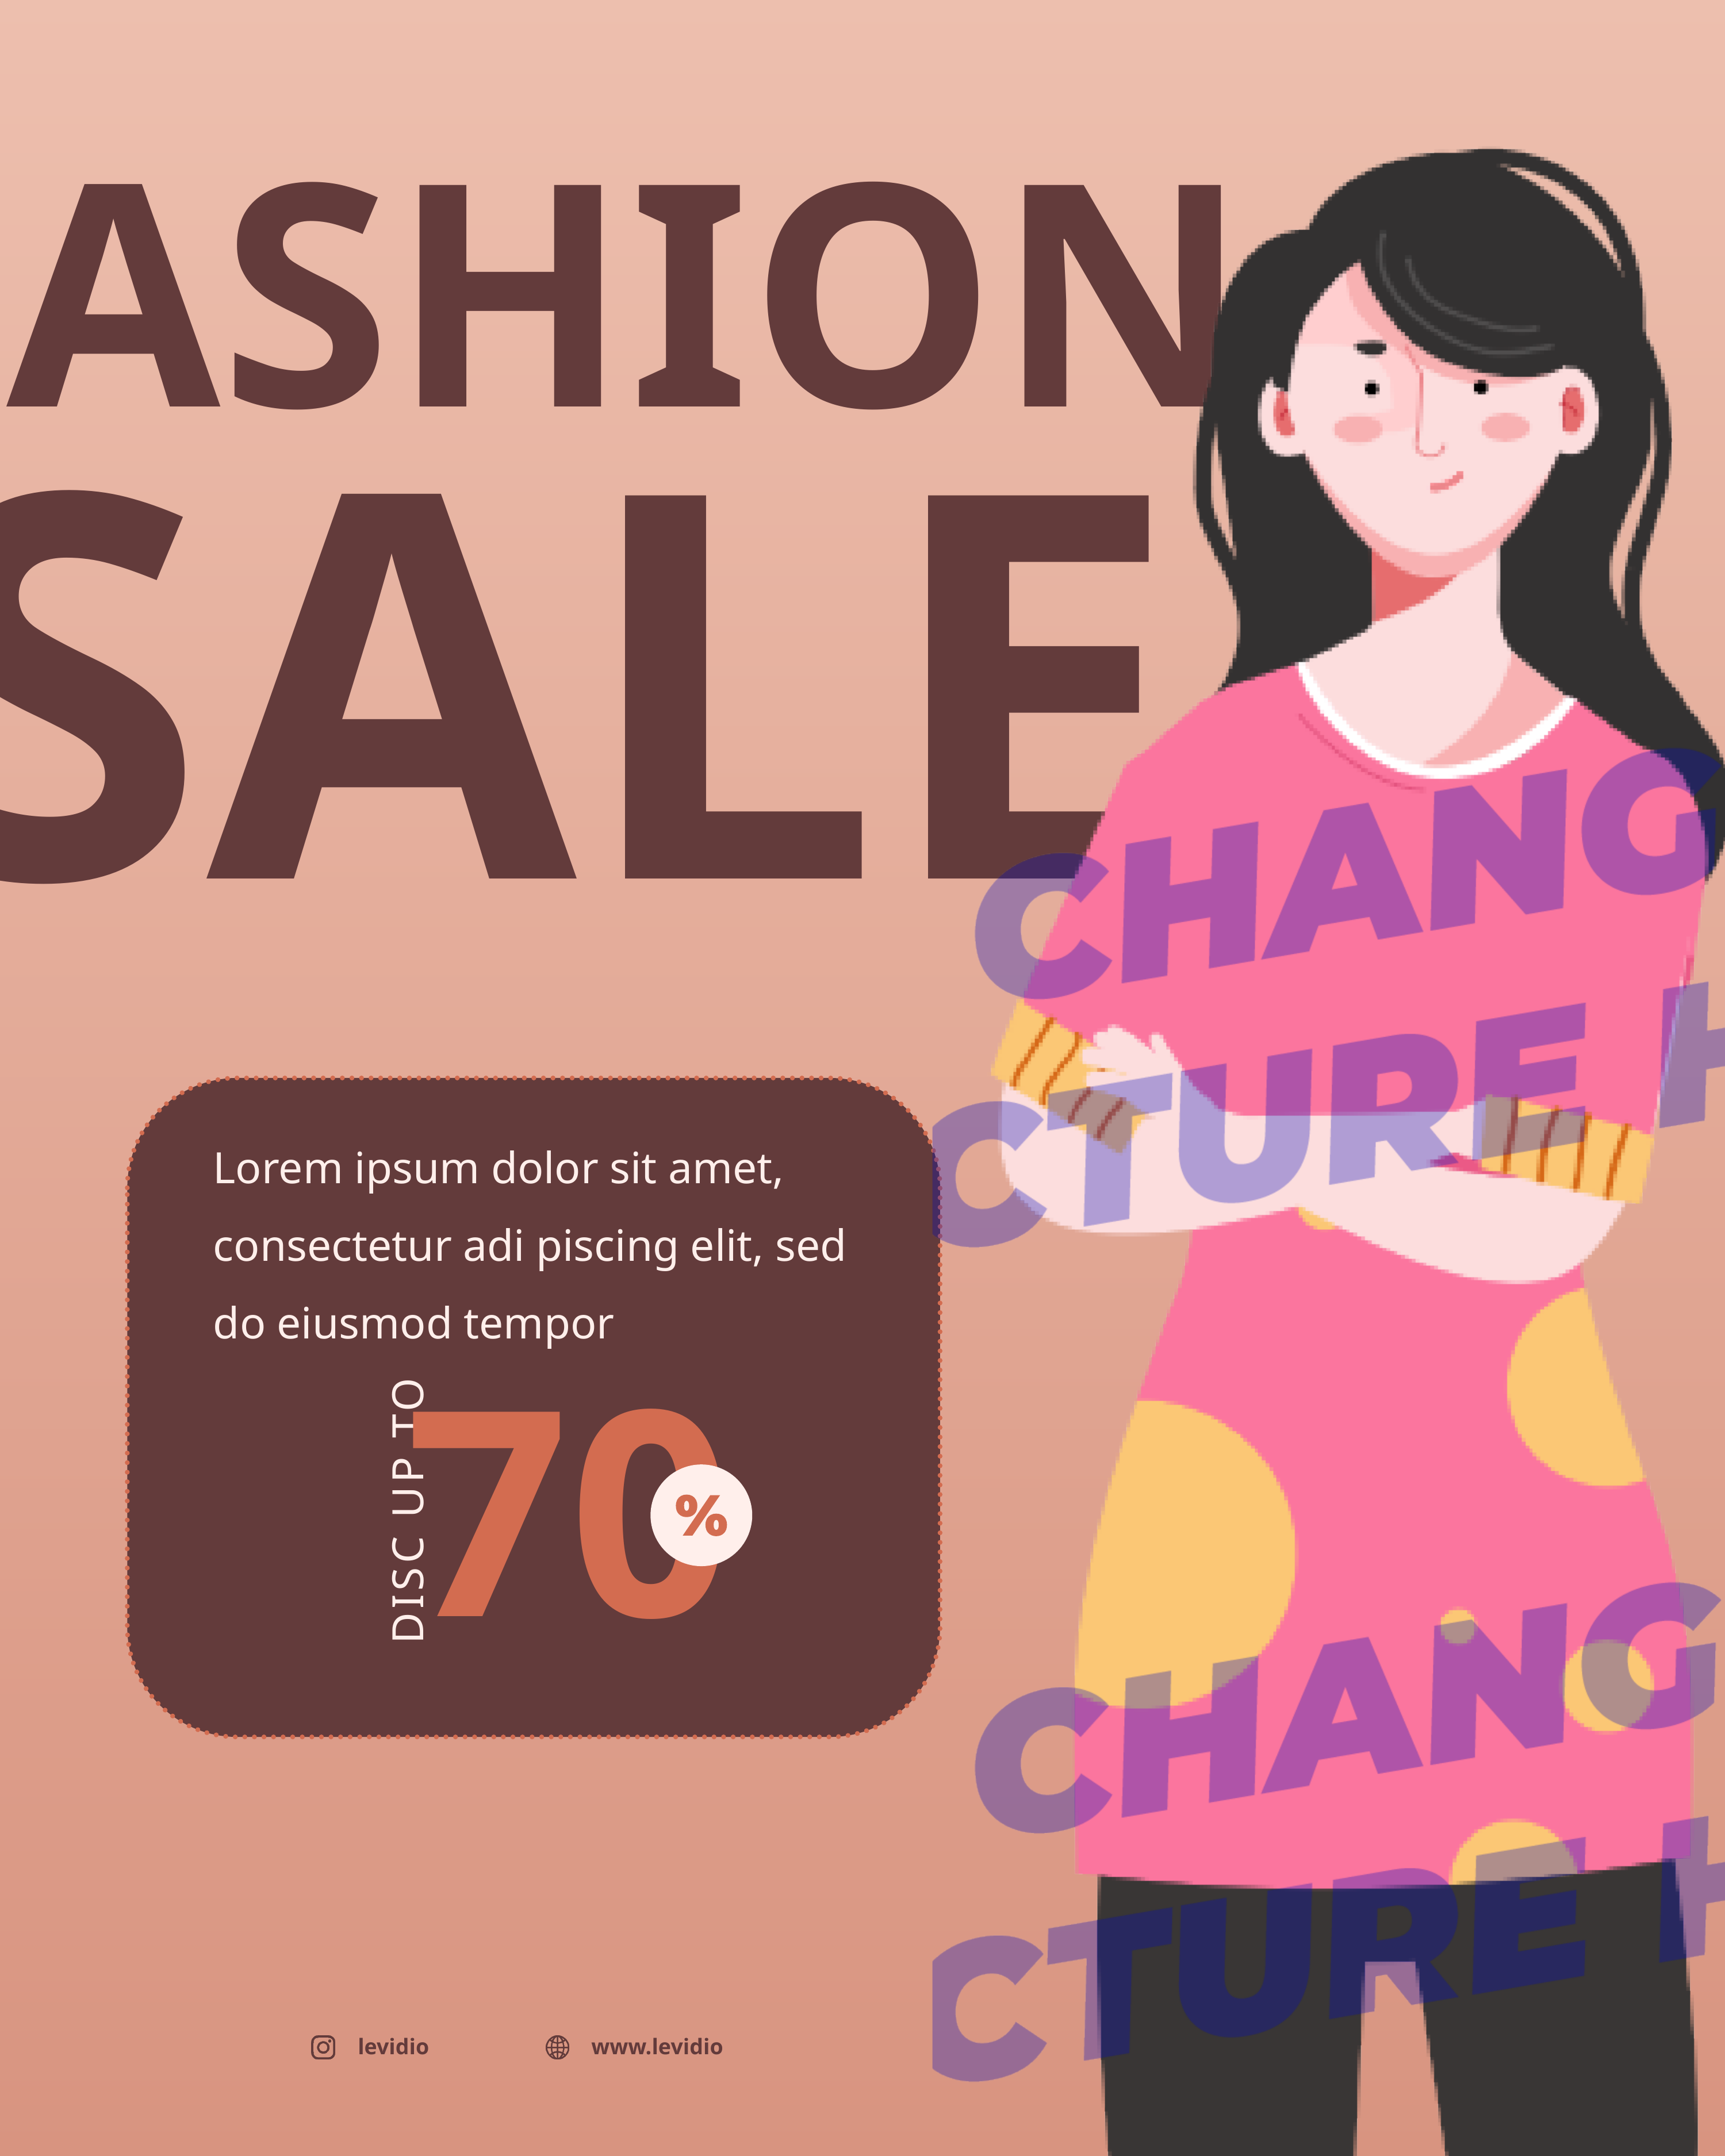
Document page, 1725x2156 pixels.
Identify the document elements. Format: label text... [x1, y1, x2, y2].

text_box SALE [0, 337, 932, 991]
text_box [126, 1077, 932, 1738]
text_box 70 [397, 1352, 742, 1678]
text_box Lorem ipsum dolor sit amet, consectetur adi piscing elit, sed do eiusmod tempor [205, 1110, 862, 1352]
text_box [311, 2029, 437, 2064]
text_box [650, 1464, 753, 1567]
picture [932, 0, 1725, 2156]
text_box DISC UP TO [375, 1369, 397, 1653]
text_box FASHION [0, 92, 932, 337]
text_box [545, 2029, 731, 2064]
